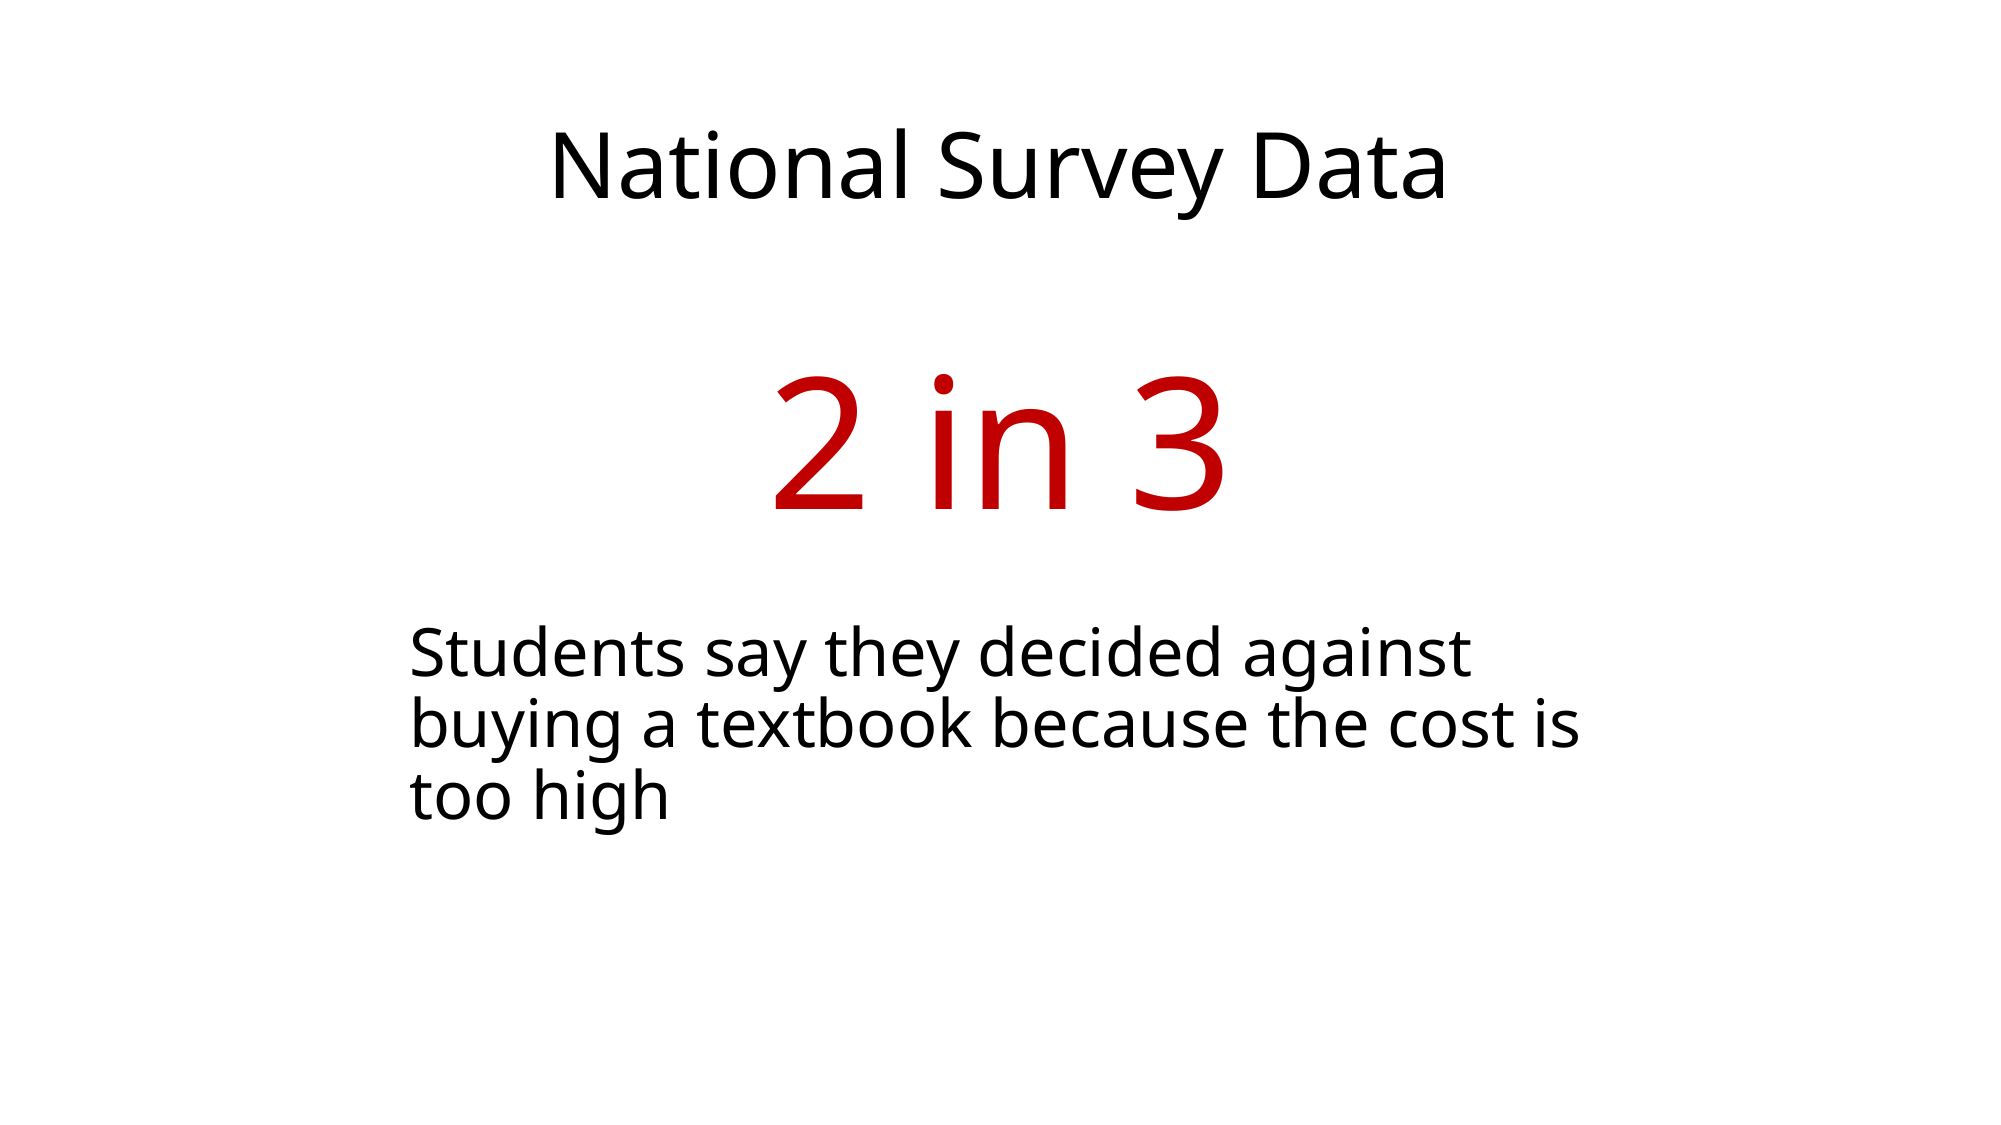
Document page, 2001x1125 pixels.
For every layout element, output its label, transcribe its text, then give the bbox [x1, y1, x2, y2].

title National Survey Data [137, 59, 1863, 278]
text_box Students say they decided against buying a textbook because the cost is too high [394, 611, 1607, 860]
text_box 2 in 3 [325, 343, 1676, 580]
